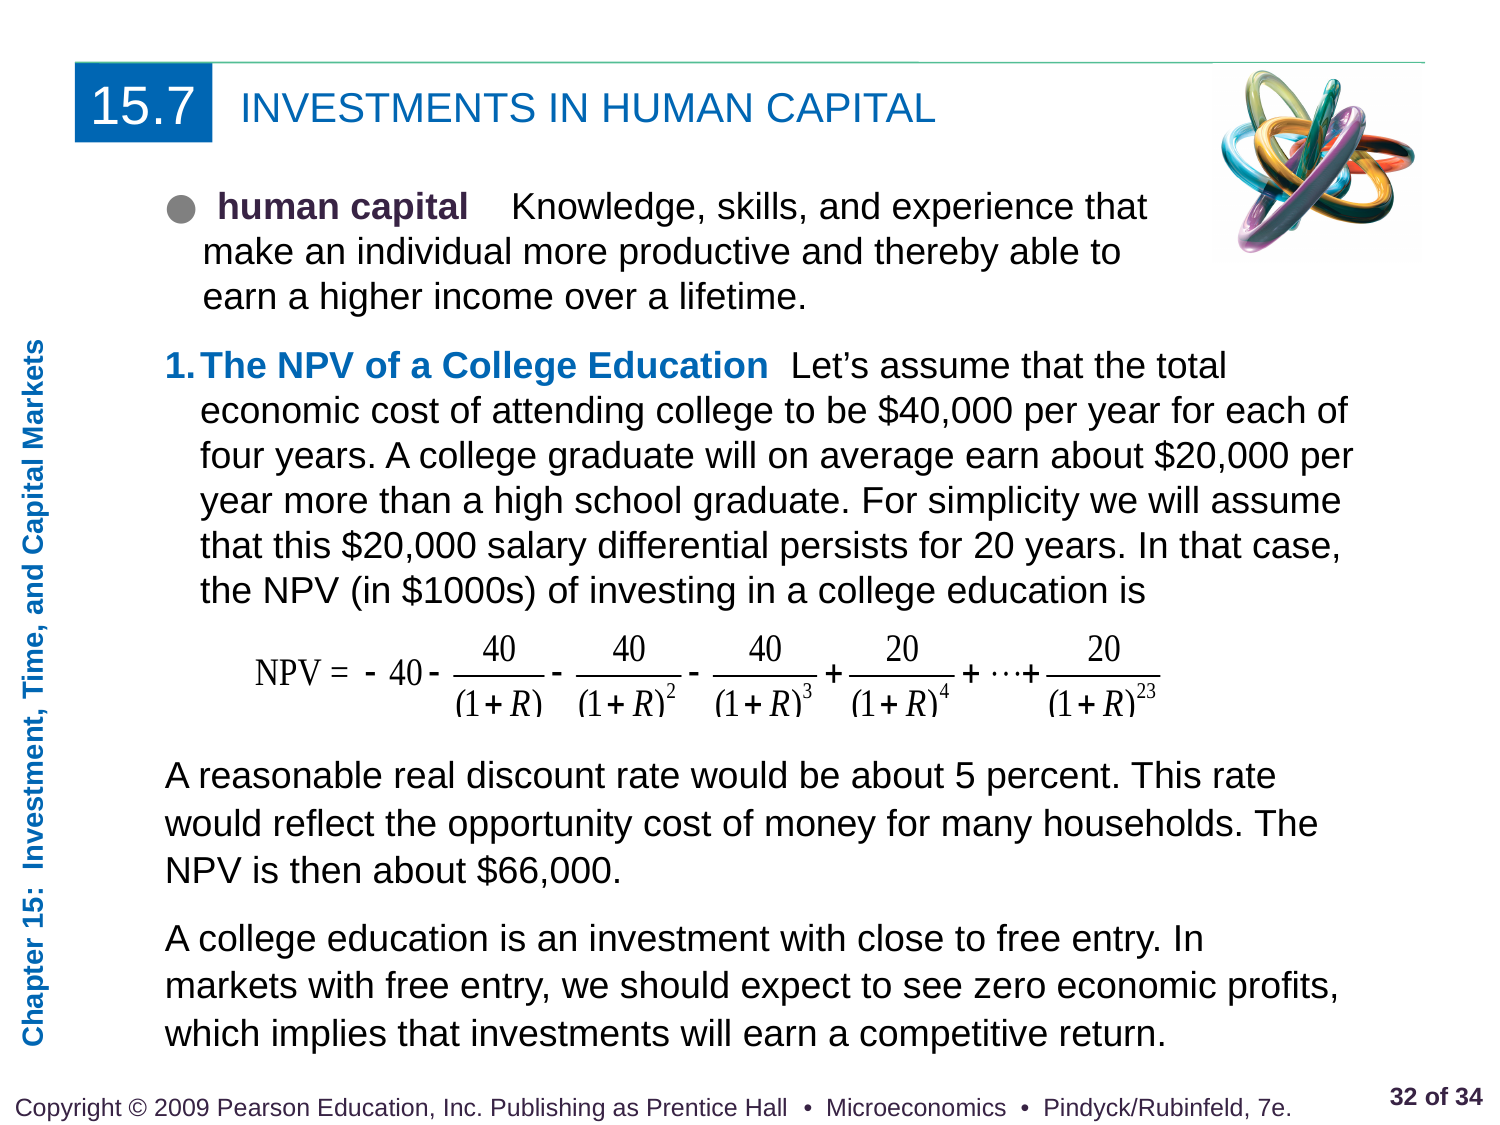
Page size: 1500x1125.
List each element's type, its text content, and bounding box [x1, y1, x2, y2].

text_box ● human capital Knowledge, skills, and experience that make an individual more productive and thereby able to earn a higher income over a lifetime. [150, 174, 1388, 325]
text_box A reasonable real discount rate would be about 5 percent. This rate would reflect the opportunity cost of money for many households. The NPV is then about $66,000. A college education is an investment with close to free entry. In markets with free entry, we should expect to see zero economic profits, which implies that investments will earn a competitive return. [149, 741, 1363, 1061]
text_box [74, 62, 1425, 143]
picture [249, 624, 1161, 717]
text_box The NPV of a College Education Let’s assume that the total economic cost of attending college to be $40,000 per year for each of four years. A college graduate will on average earn about $20,000 per year more than a high school graduate. For simplicity we will assume that this $20,000 salary differential persists for 20 years. In that case, the NPV (in $1000s) of investing in a college education is [150, 333, 1388, 618]
picture [1212, 63, 1422, 263]
